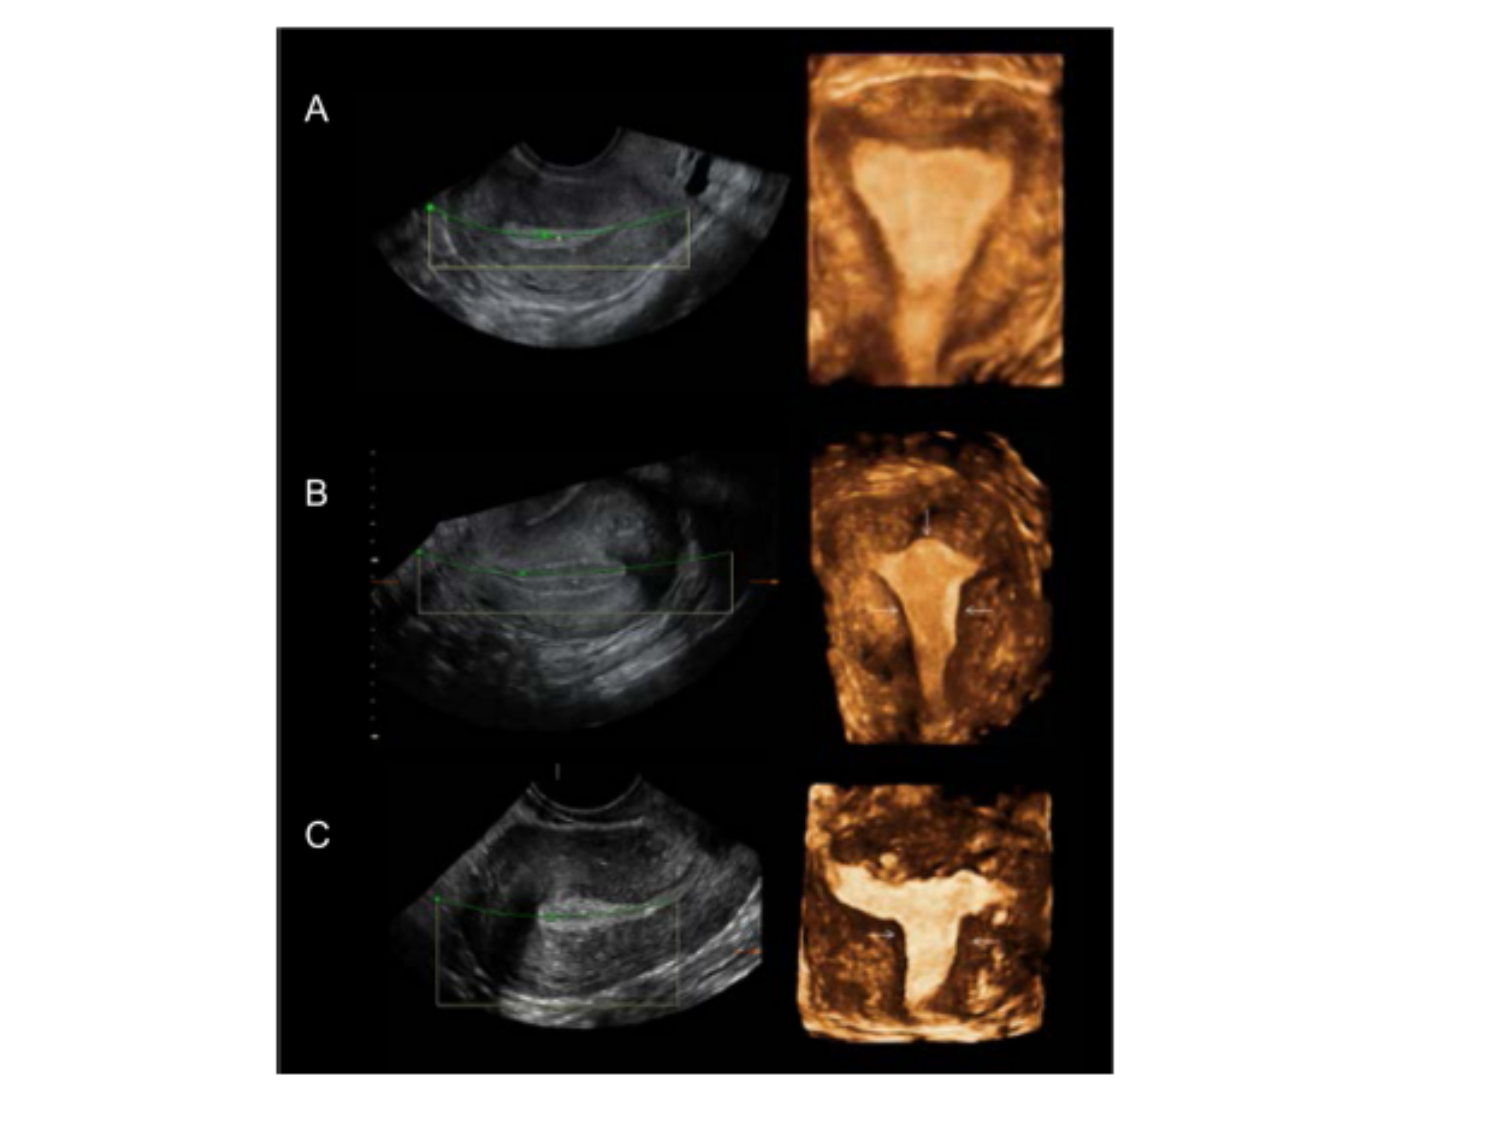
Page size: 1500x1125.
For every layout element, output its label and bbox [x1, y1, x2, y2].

picture [265, 23, 1124, 1082]
